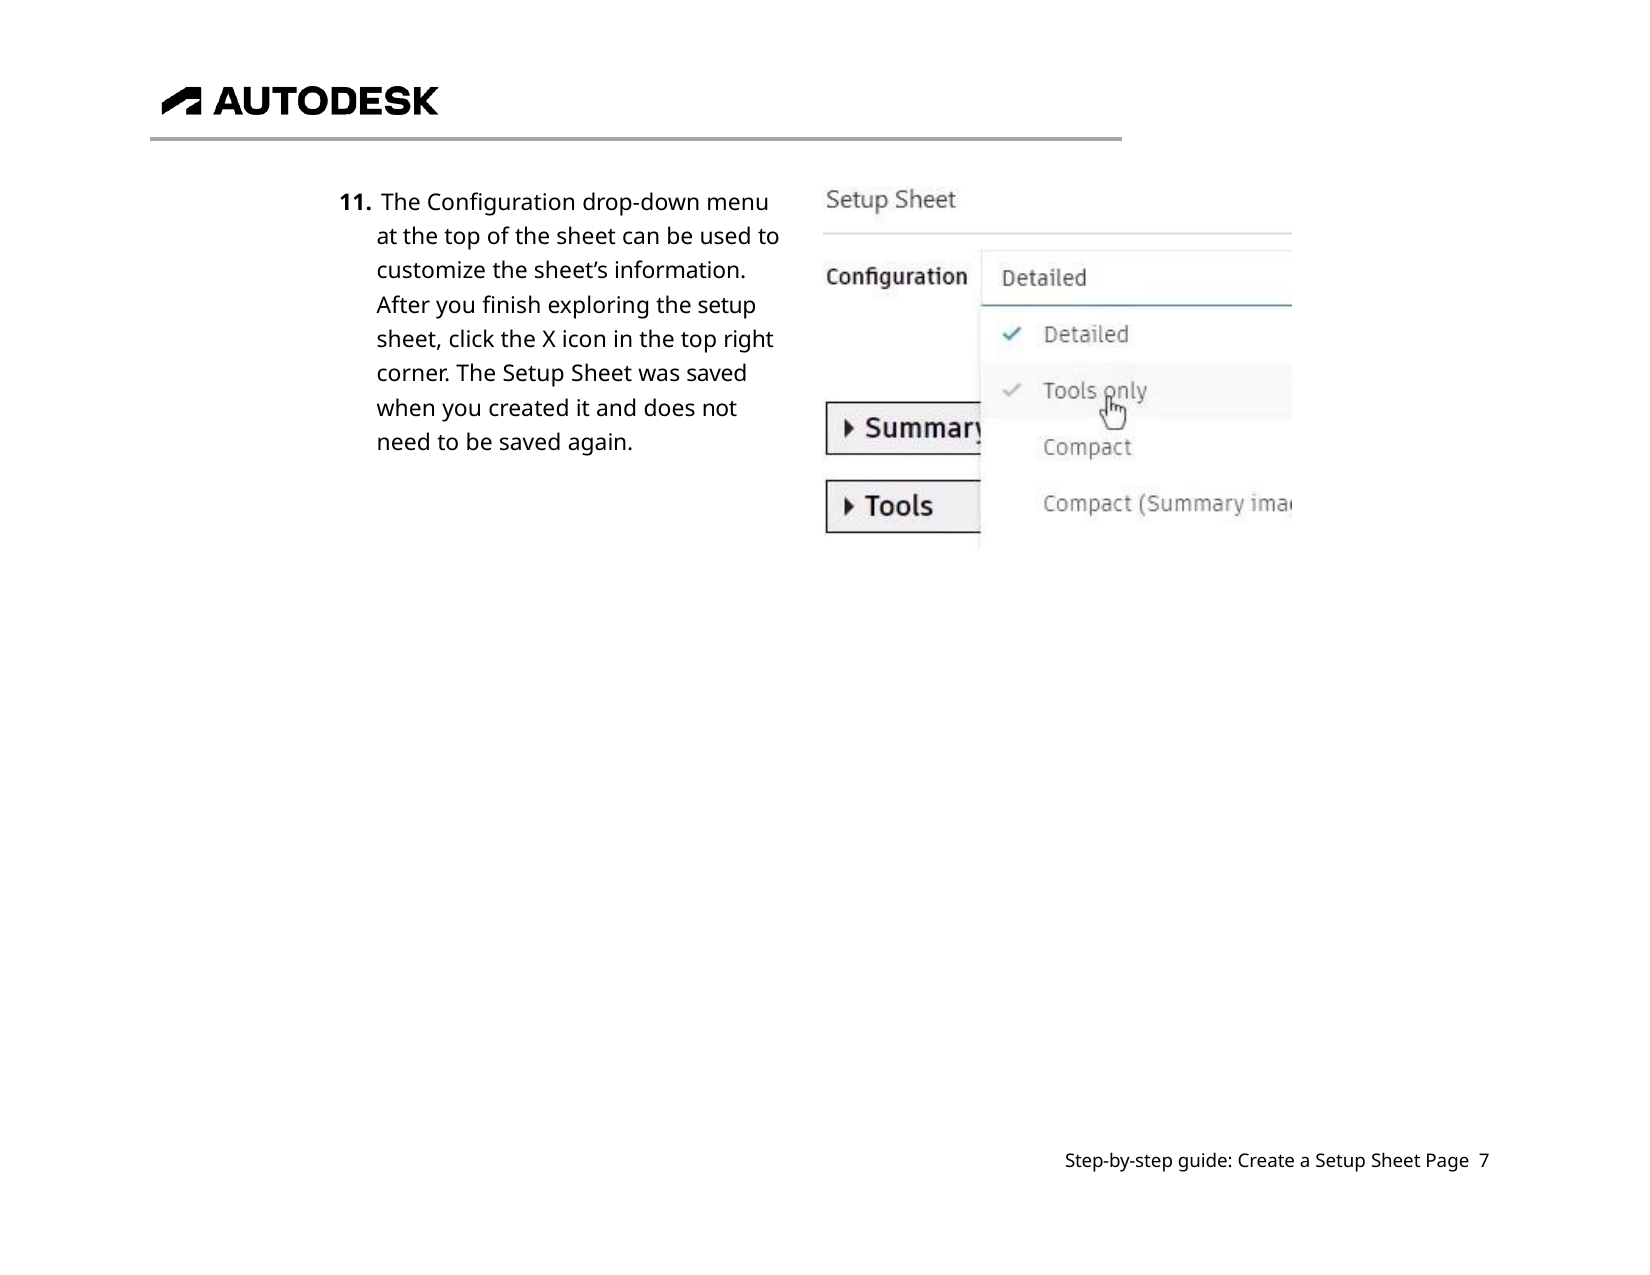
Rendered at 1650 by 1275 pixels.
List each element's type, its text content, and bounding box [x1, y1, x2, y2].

text_box 11. The Configuration drop-down menu at the top of the sheet can be used to customize the sheet’s information. After you finish exploring the setup sheet, click the X icon in the top right corner. The Setup Sheet was saved when you created it and does not need to be saved again. [337, 178, 793, 456]
picture [161, 86, 439, 115]
slide_number Step-by-step guide: Create a Setup Sheet Page 3 [1063, 1145, 1509, 1275]
picture [822, 186, 1292, 550]
